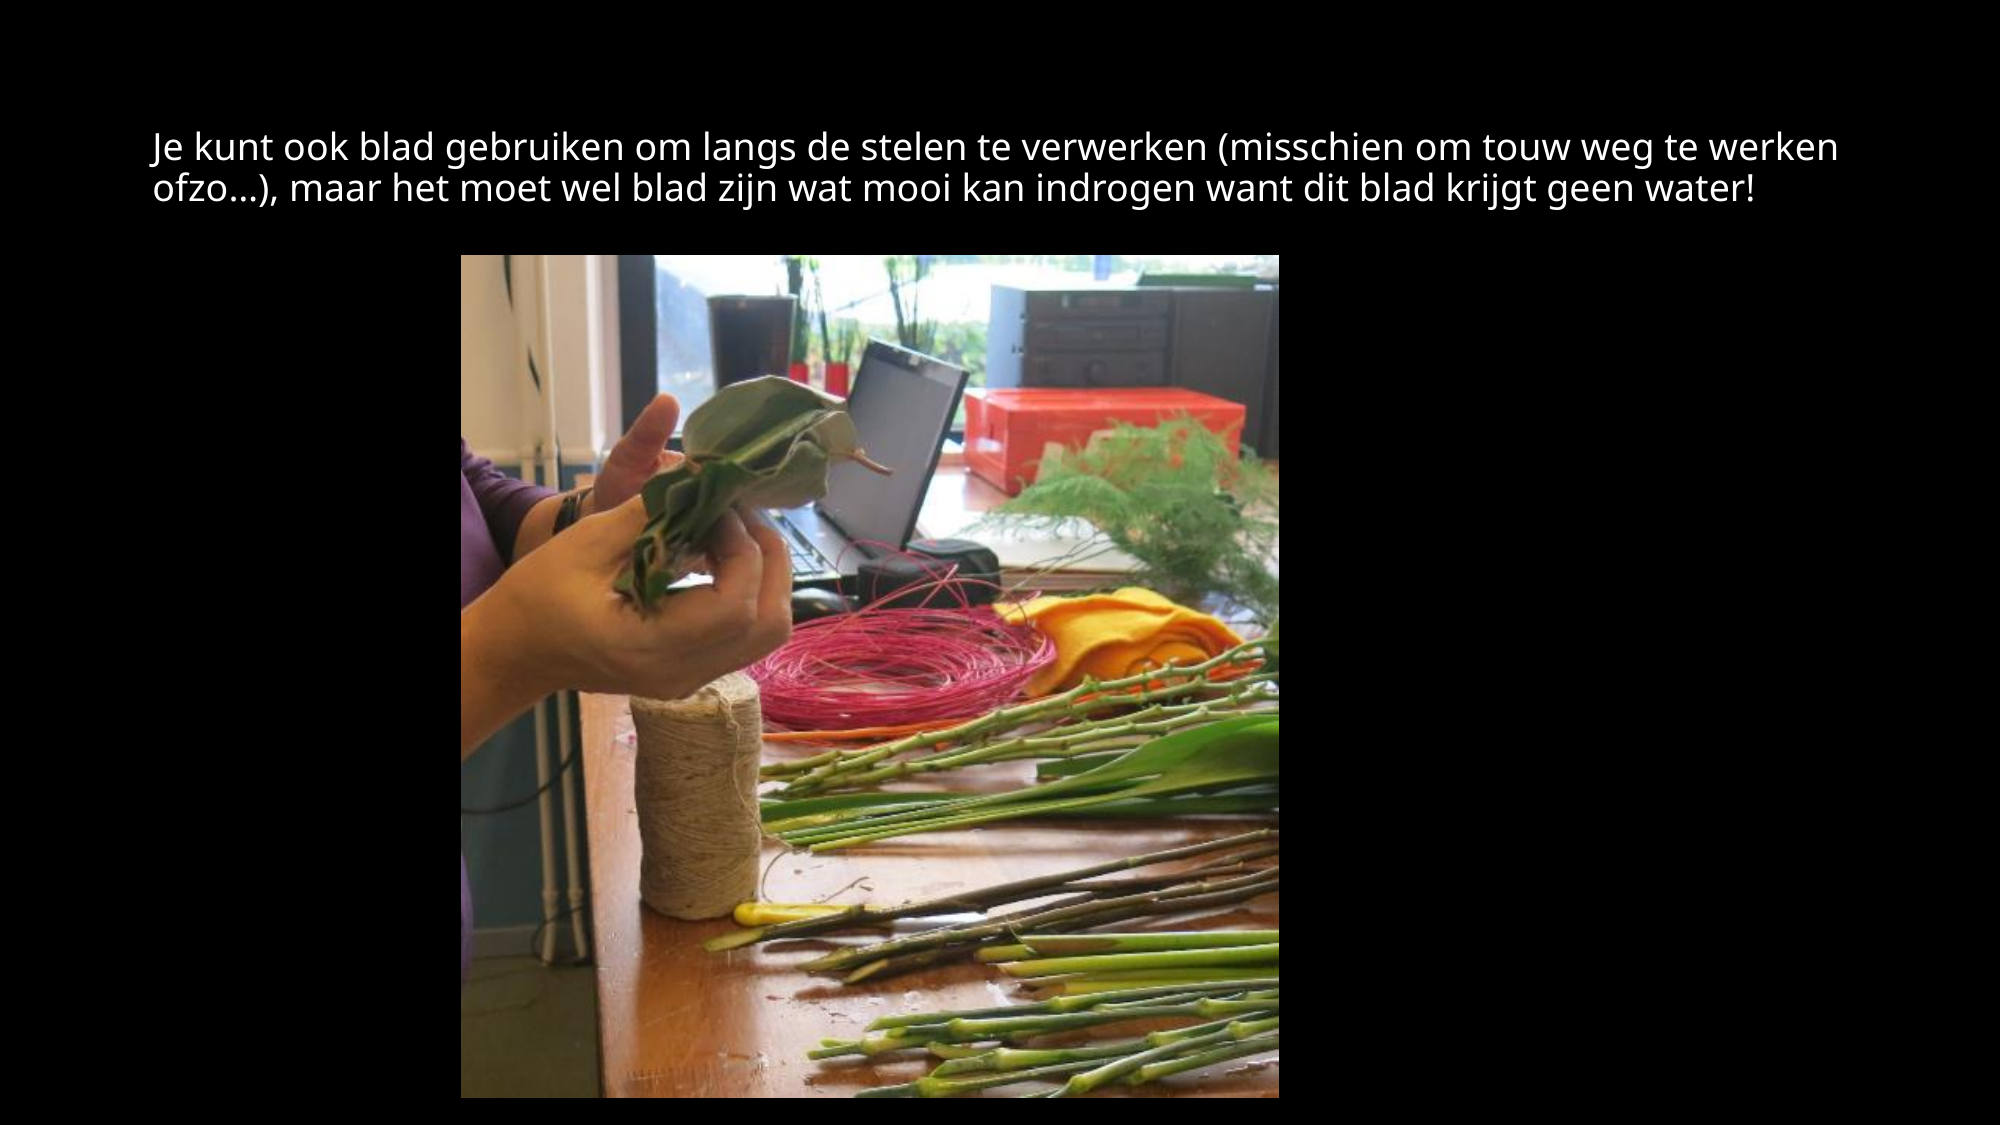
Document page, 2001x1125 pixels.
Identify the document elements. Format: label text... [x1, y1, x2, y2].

title Je kunt ook blad gebruiken om langs de stelen te verwerken (misschien om touw weg te werken ofzo…), maar het moet wel blad zijn wat mooi kan indrogen want dit blad krijgt geen water! [137, 59, 1863, 278]
picture [461, 255, 1279, 1098]
